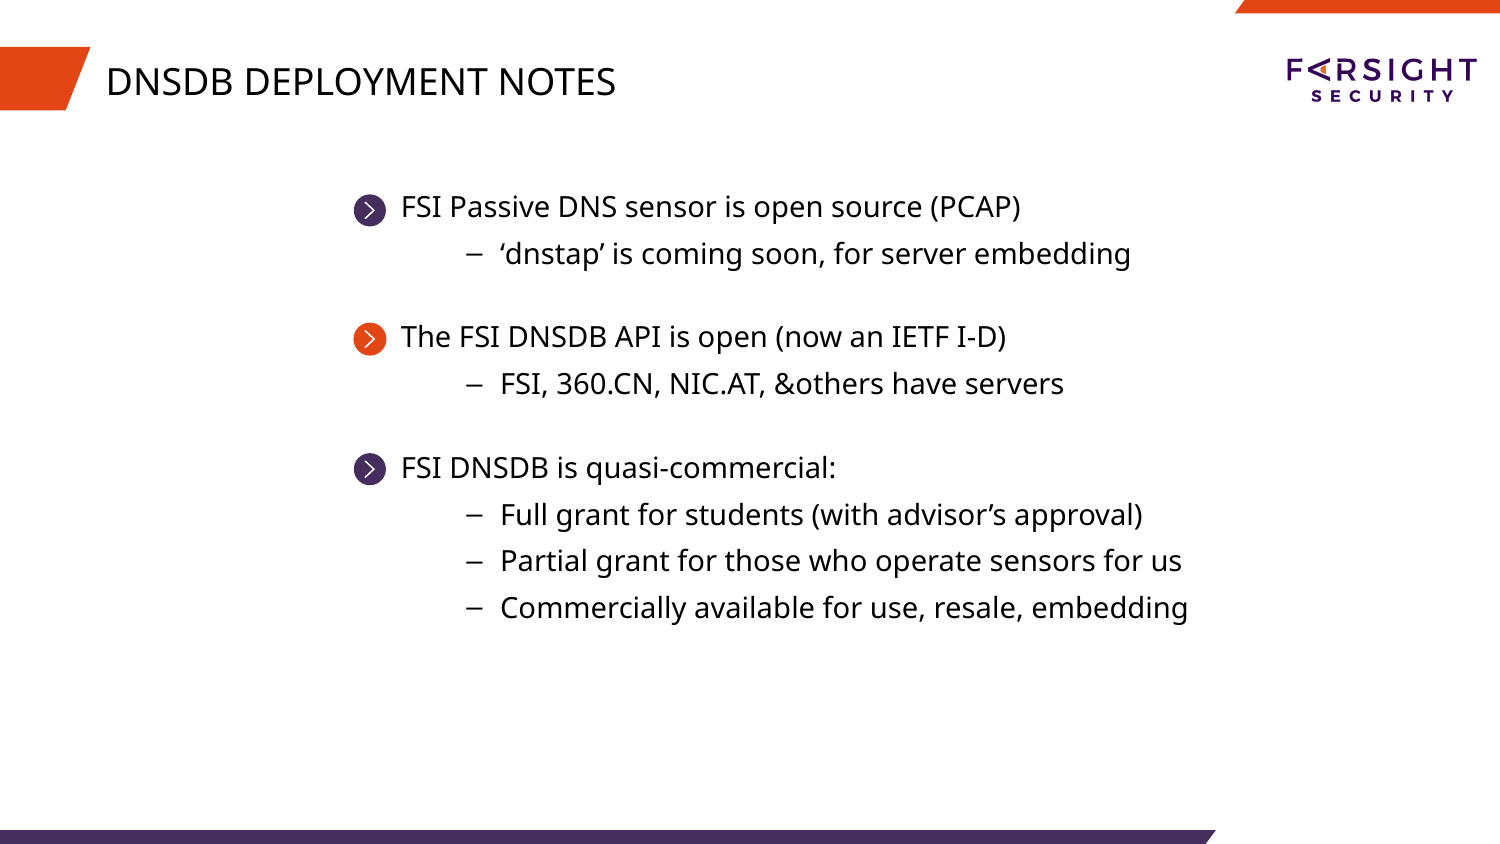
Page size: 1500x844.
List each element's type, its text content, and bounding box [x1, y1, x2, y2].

title DNSDB DEPLOYMENT NOTES [90, 46, 1255, 114]
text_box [353, 322, 387, 356]
picture [1254, 29, 1500, 131]
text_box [353, 194, 387, 227]
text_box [353, 452, 387, 486]
list FSI Passive DNS sensor is open source (PCAP) ‘dnstap’ is coming soon, for server embedding The FSI DNSDB API is open (now an IETF I-D) FSI, 360.CN, NIC.AT, &others have servers FSI DNSDB is quasi-commercial: Full grant for students (with advisor’s approval) Partial grant for those who operate sensors for us Commercially available for use, resale, embedding [363, 180, 1255, 844]
